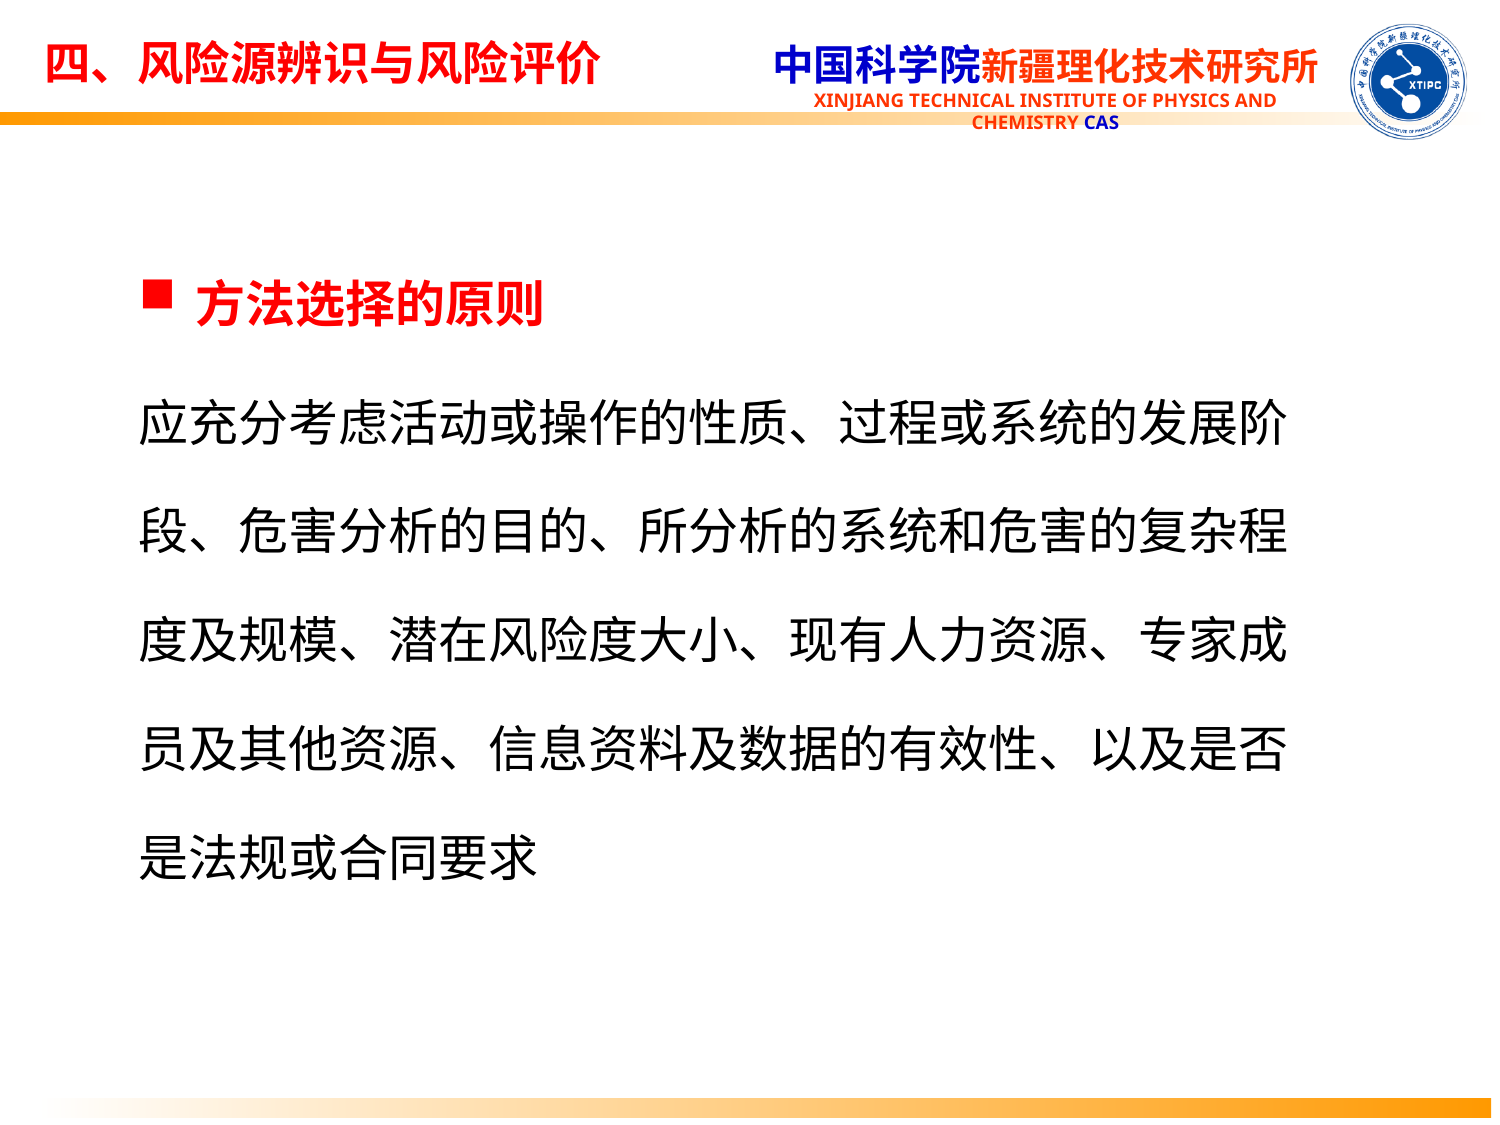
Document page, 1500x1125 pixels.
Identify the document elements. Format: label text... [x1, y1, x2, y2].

picture [1342, 16, 1474, 147]
list 方法选择的原则 应充分考虑活动或操作的性质、过程或系统的发展阶段、危害分析的目的、所分析的系统和危害的复杂程度及规模、潜在风险度大小、现有人力资源、专家成员及其他资源、信息资料及数据的有效性、以及是否是法规或合同要求 [123, 184, 1353, 1024]
text_box 四、风险源辨识与风险评价 [29, 19, 833, 102]
